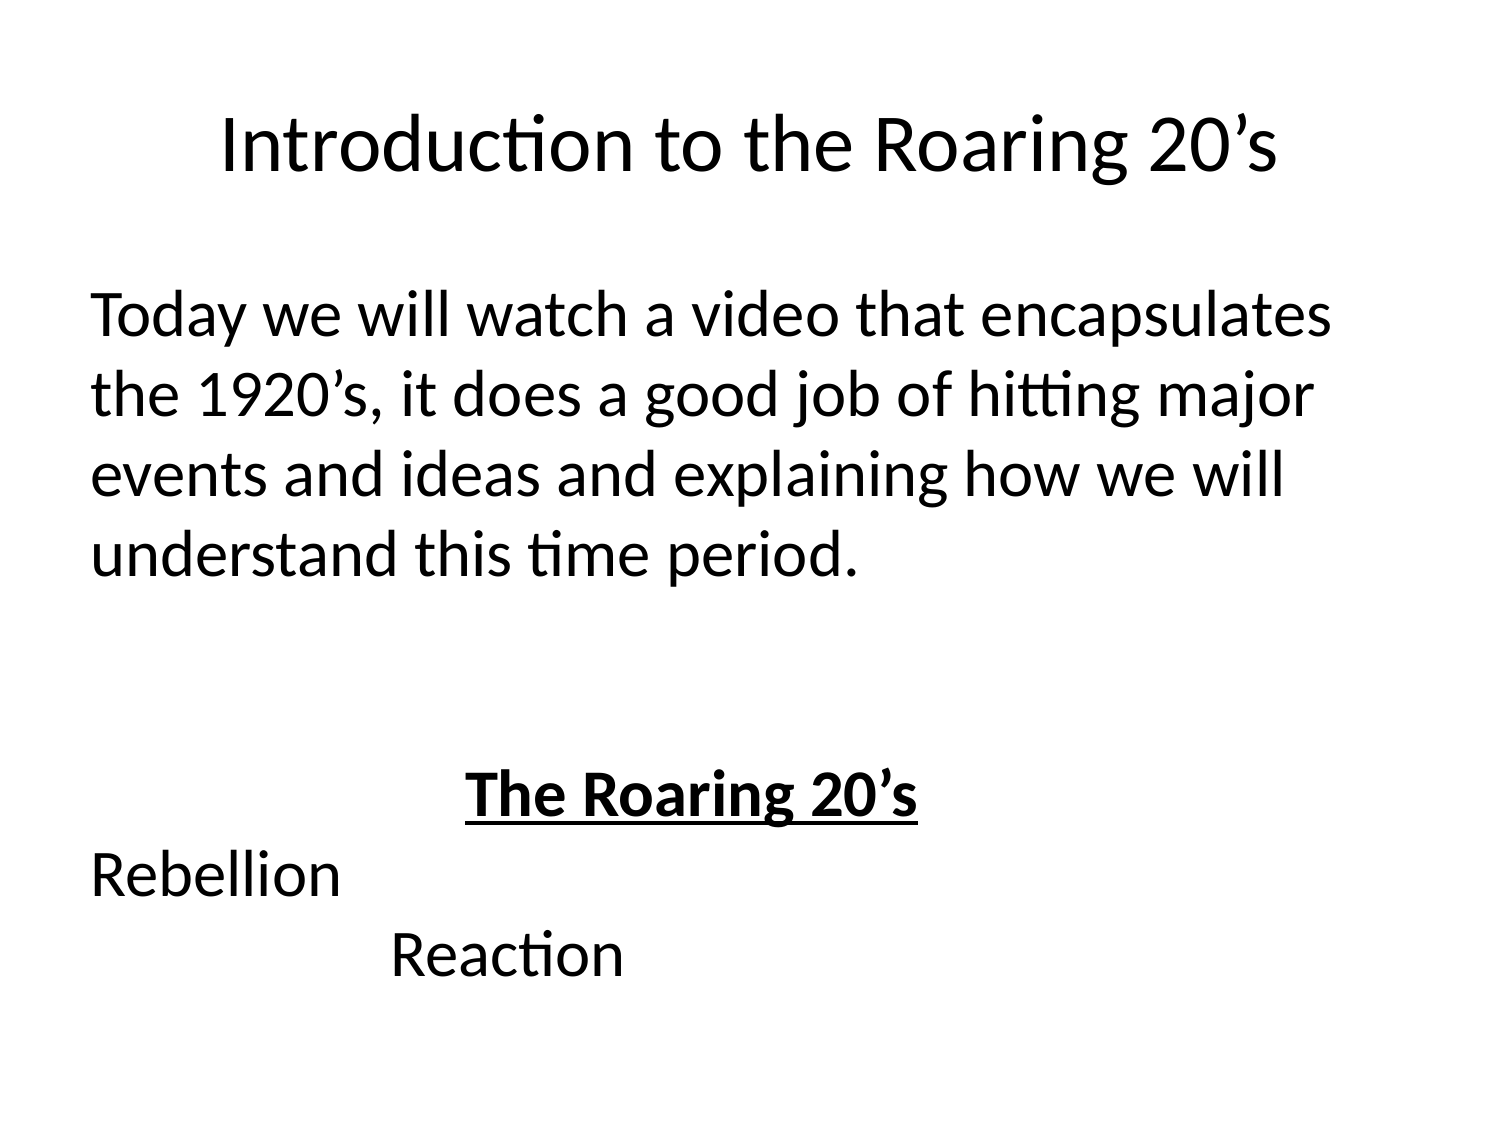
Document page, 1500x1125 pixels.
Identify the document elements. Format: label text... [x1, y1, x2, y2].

title Introduction to the Roaring 20’s [75, 45, 1425, 233]
list Today we will watch a video that encapsulates the 1920’s, it does a good job of hitting major events and ideas and explaining how we will understand this time period. The Roaring 20’s Rebellion Reaction [75, 262, 1425, 1005]
